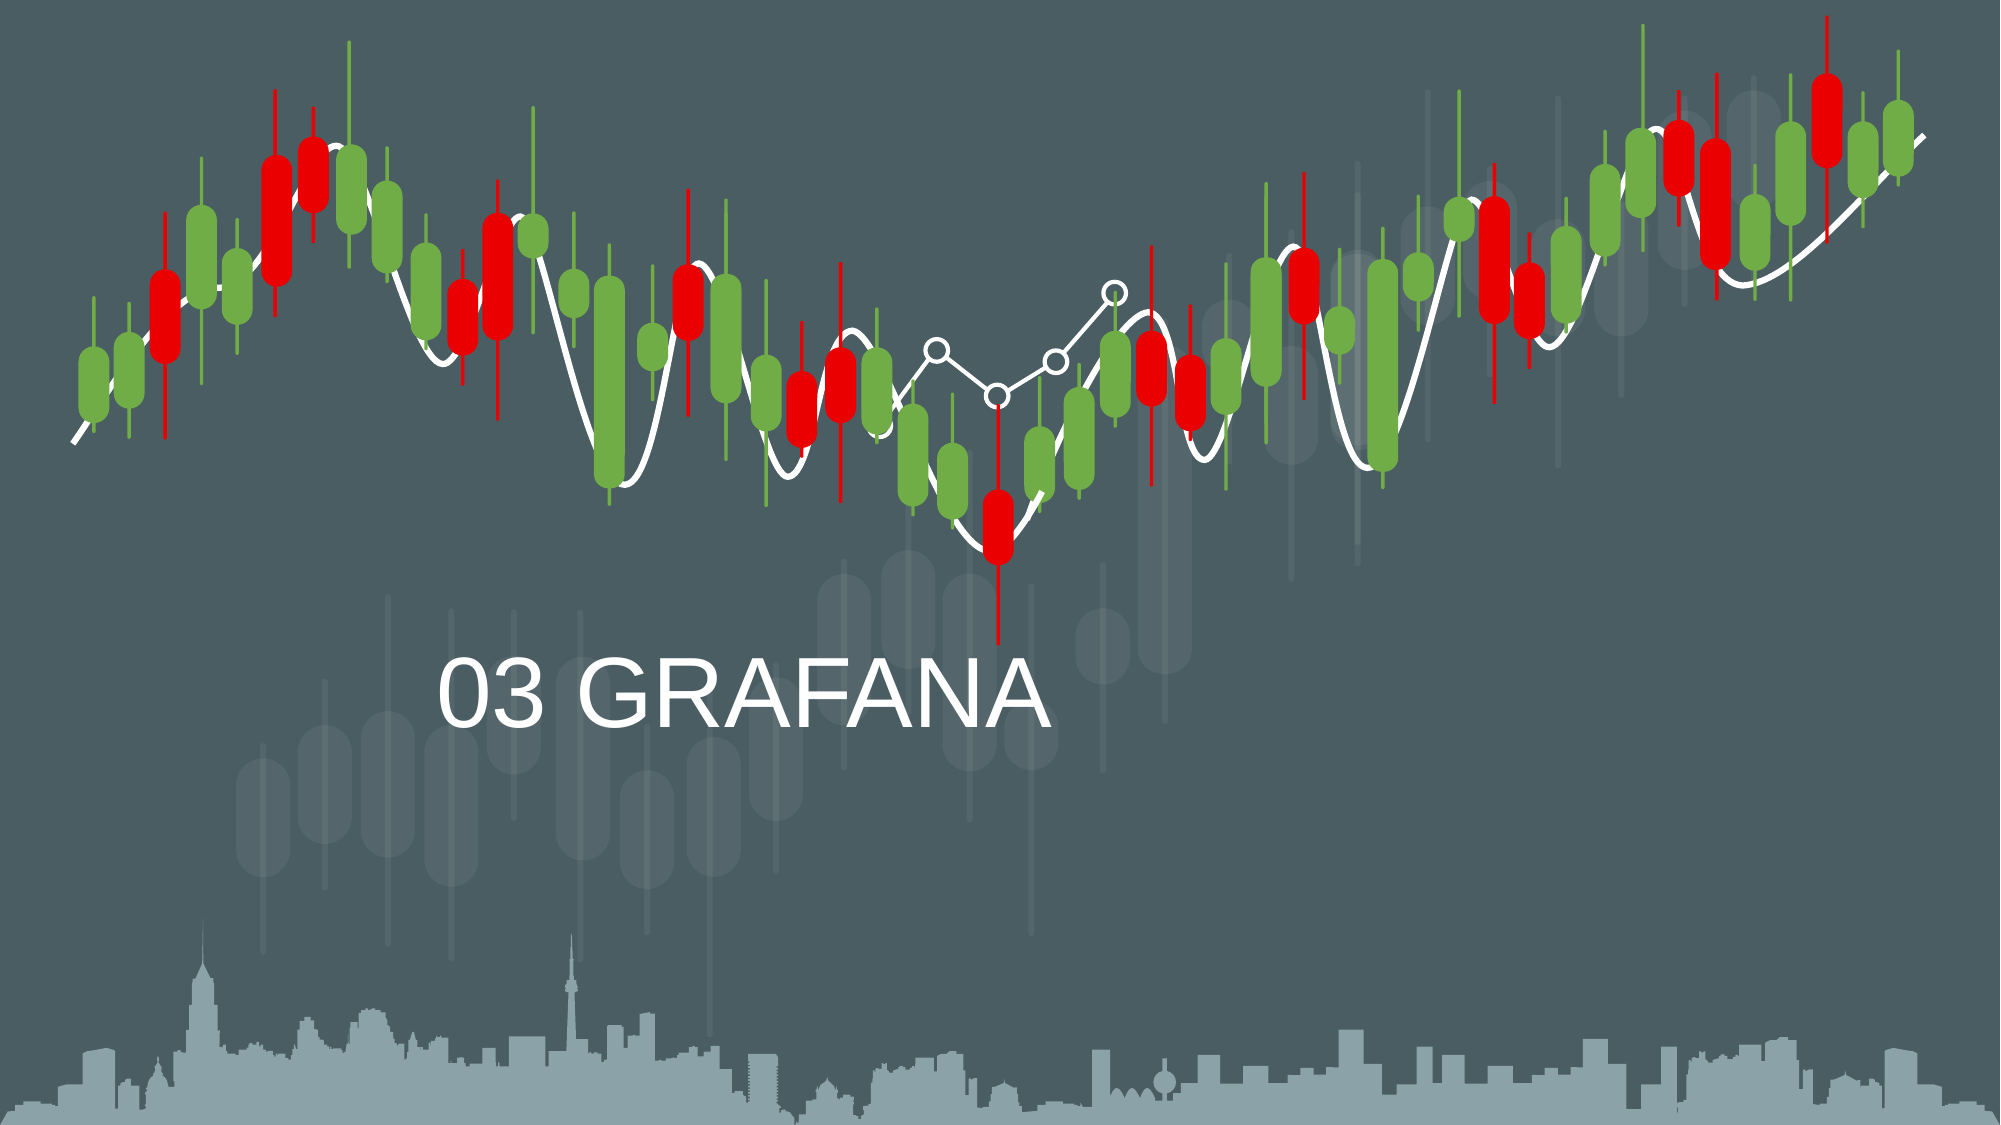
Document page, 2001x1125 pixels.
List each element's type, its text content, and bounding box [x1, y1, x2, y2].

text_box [72, 15, 1925, 646]
text_box 03 GRAFANA [421, 646, 1579, 755]
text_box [0, 917, 2000, 1125]
